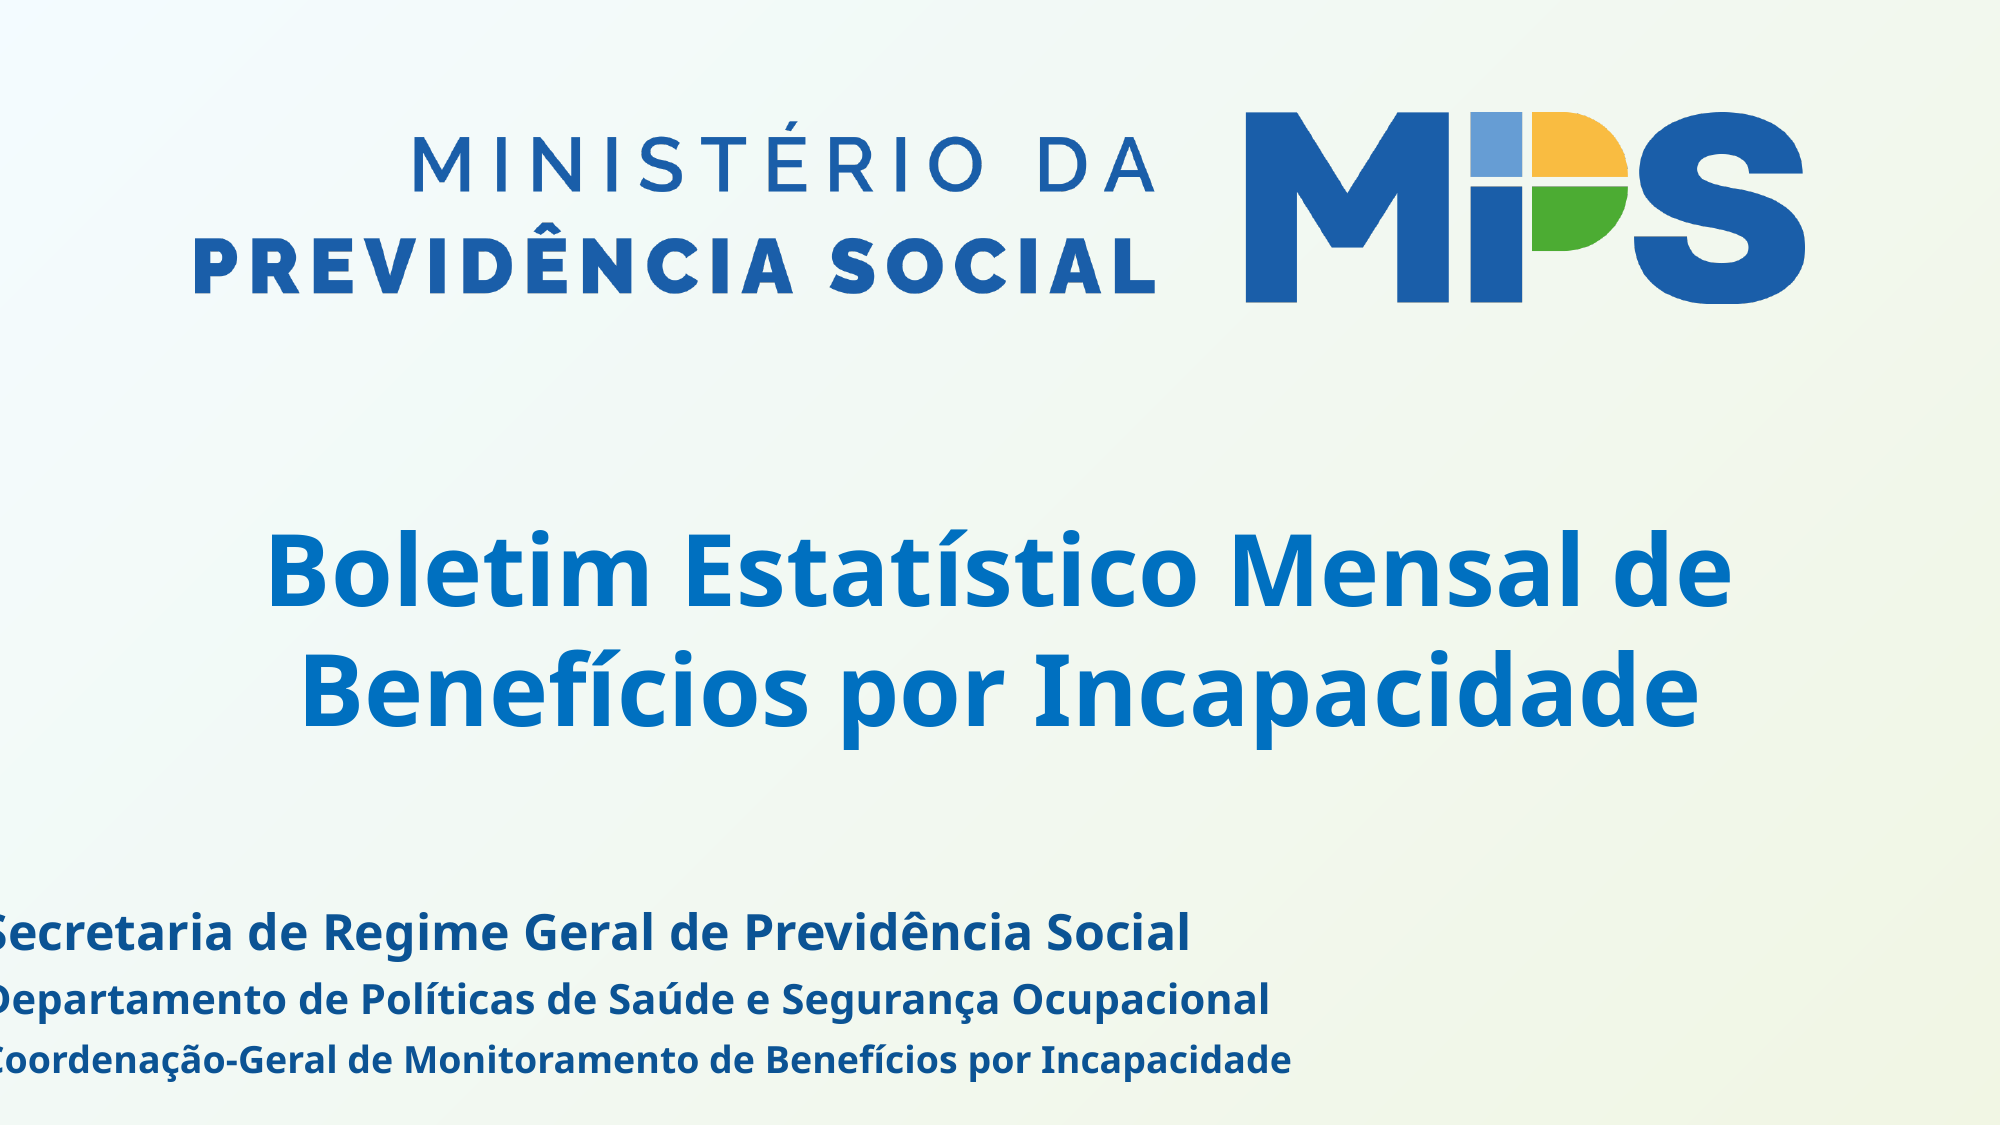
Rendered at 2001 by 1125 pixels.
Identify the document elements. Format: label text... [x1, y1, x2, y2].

text_box Secretaria de Regime Geral de Previdência Social Departamento de Políticas de Saúde e Segurança Ocupacional Coordenação-Geral de Monitoramento de Benefícios por Incapacidade [0, 893, 1309, 1089]
picture [195, 111, 1805, 305]
text_box Boletim Estatístico Mensal de Benefícios por Incapacidade [161, 499, 1839, 740]
